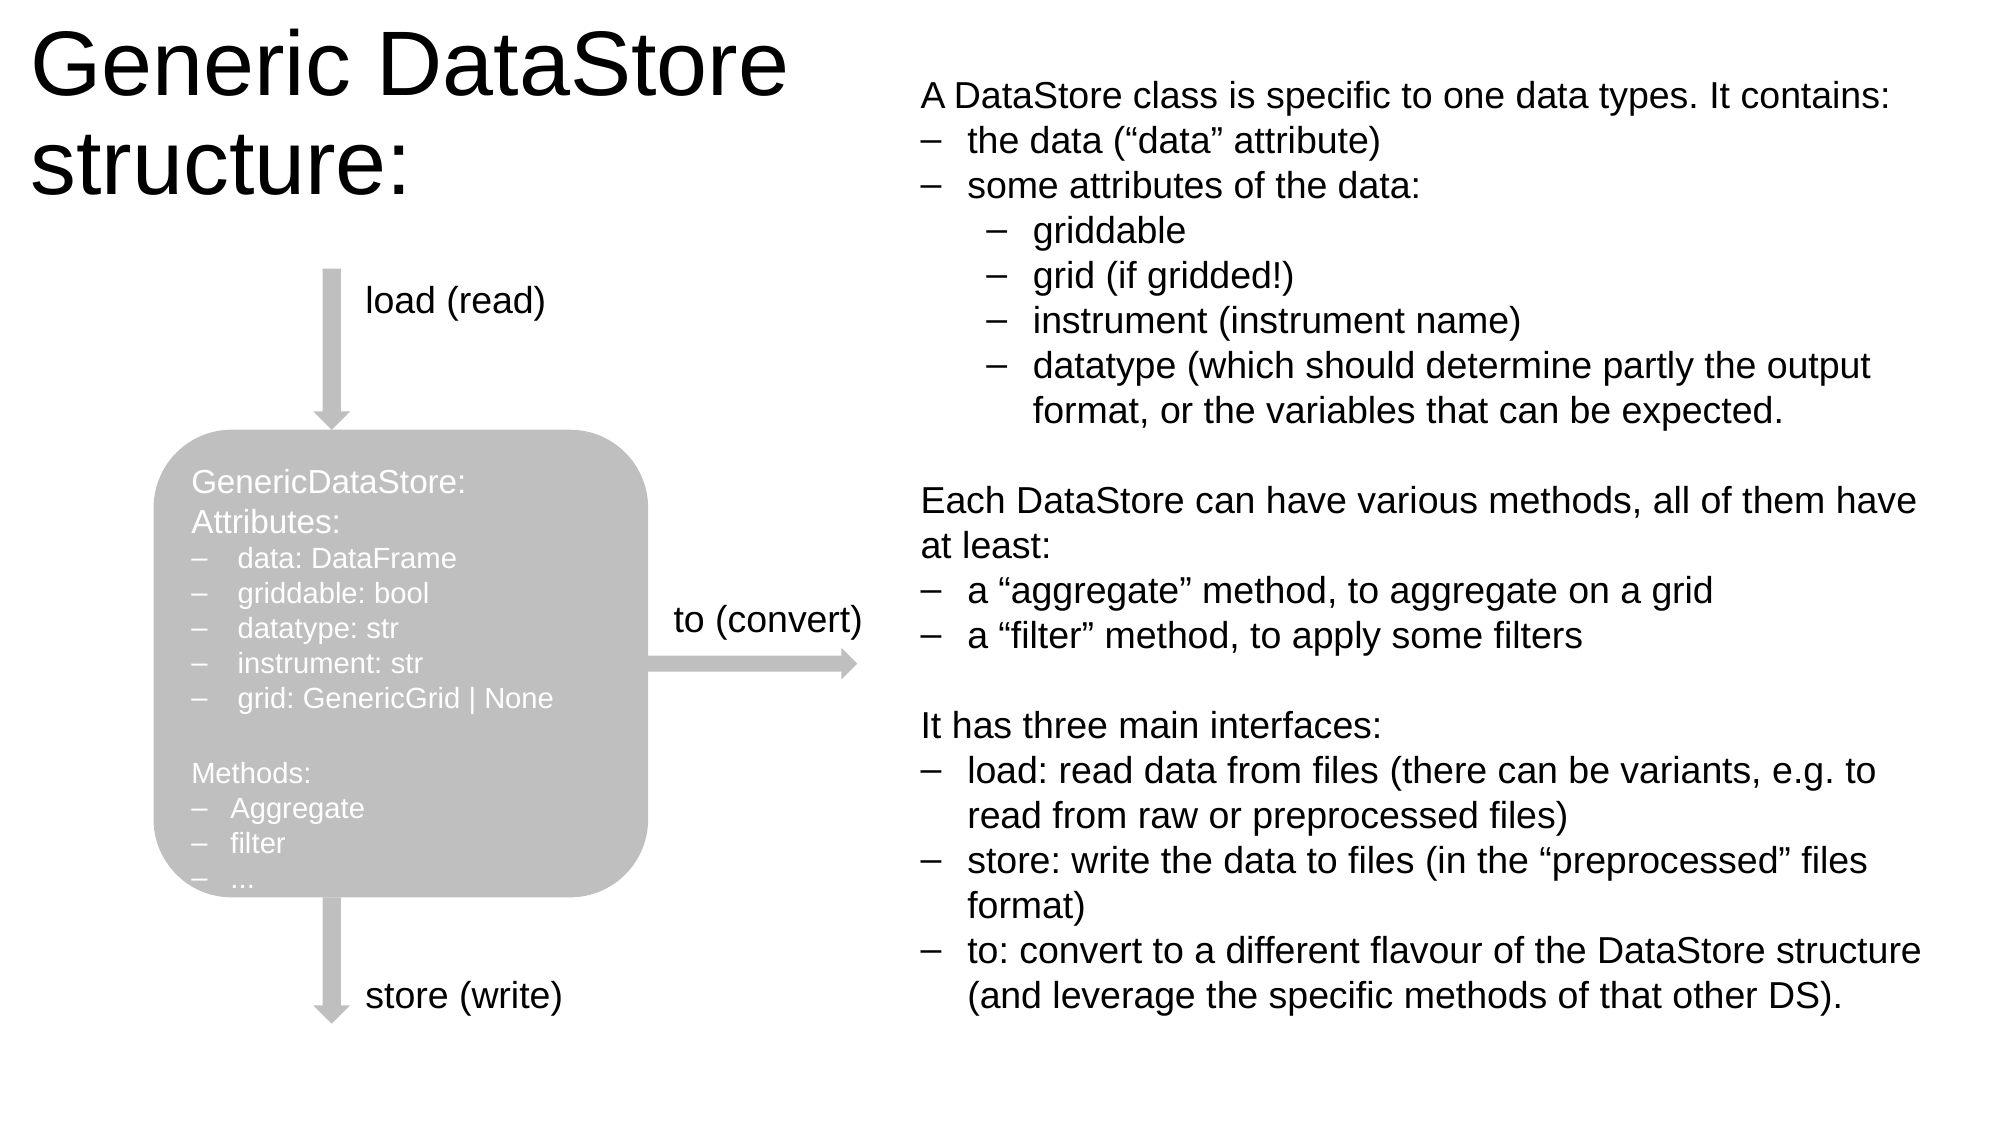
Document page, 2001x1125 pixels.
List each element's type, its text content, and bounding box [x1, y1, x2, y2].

text_box to (convert) [658, 587, 905, 648]
text_box [310, 267, 353, 432]
text_box [647, 648, 859, 682]
title Generic DataStore structure: [15, 6, 890, 225]
text_box load (read) [350, 268, 605, 329]
text_box [310, 896, 350, 1026]
text_box A DataStore class is specific to one data types. It contains: the data (“data” attribute) some attributes of the data: griddable grid (if gridded!) instrument (instrument name) datatype (which should determine partly the output format, or the variables that can be expected. Each DataStore can have various methods, all of them have at least: a “aggregate” method, to aggregate on a grid a “filter” method, to apply some filters It has three main interfaces: load: read data from files (there can be variants, e.g. to read from raw or preprocessed files) store: write the data to files (in the “preprocessed” files format) to: convert to a different flavour of the DataStore structure (and leverage the specific methods of that other DS). [905, 63, 1959, 1024]
text_box store (write) [350, 963, 605, 1024]
text_box GenericDataStore: Attributes: data: DataFrame griddable: bool datatype: str instrument: str grid: GenericGrid | None Methods: Aggregate filter ... [152, 428, 650, 899]
